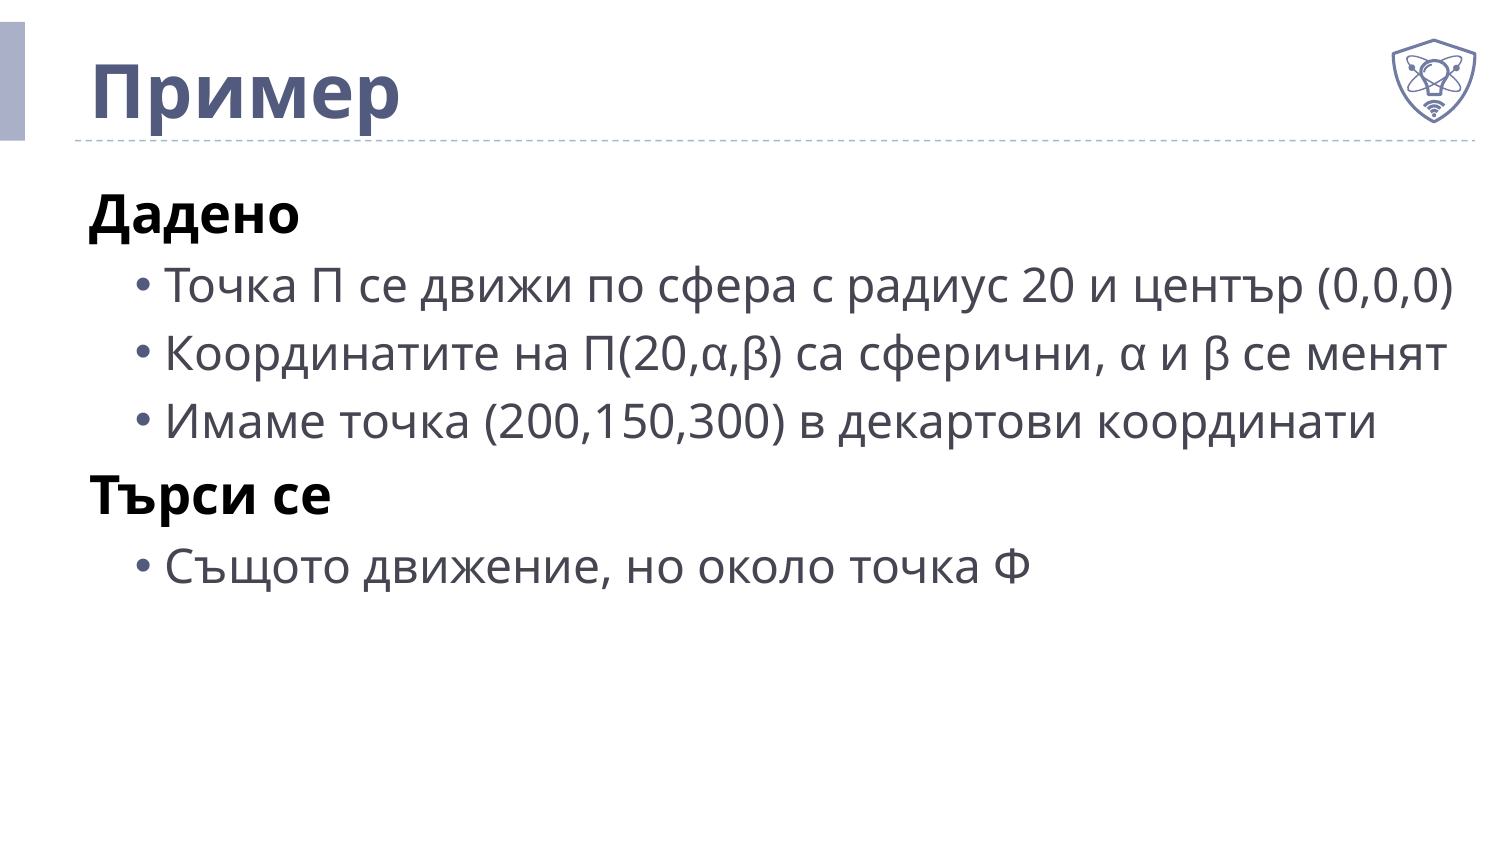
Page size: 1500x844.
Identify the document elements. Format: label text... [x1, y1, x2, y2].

list Дадено Точка П се движи по сфера с радиус 20 и център (0,0,0) Координатите на П(20,α,β) са сферични, α и β се менят Имаме точка (200,150,300) в декартови координати Търси се Същото движение, но около точка Ф [75, 171, 1475, 835]
title Пример [75, 18, 1475, 141]
